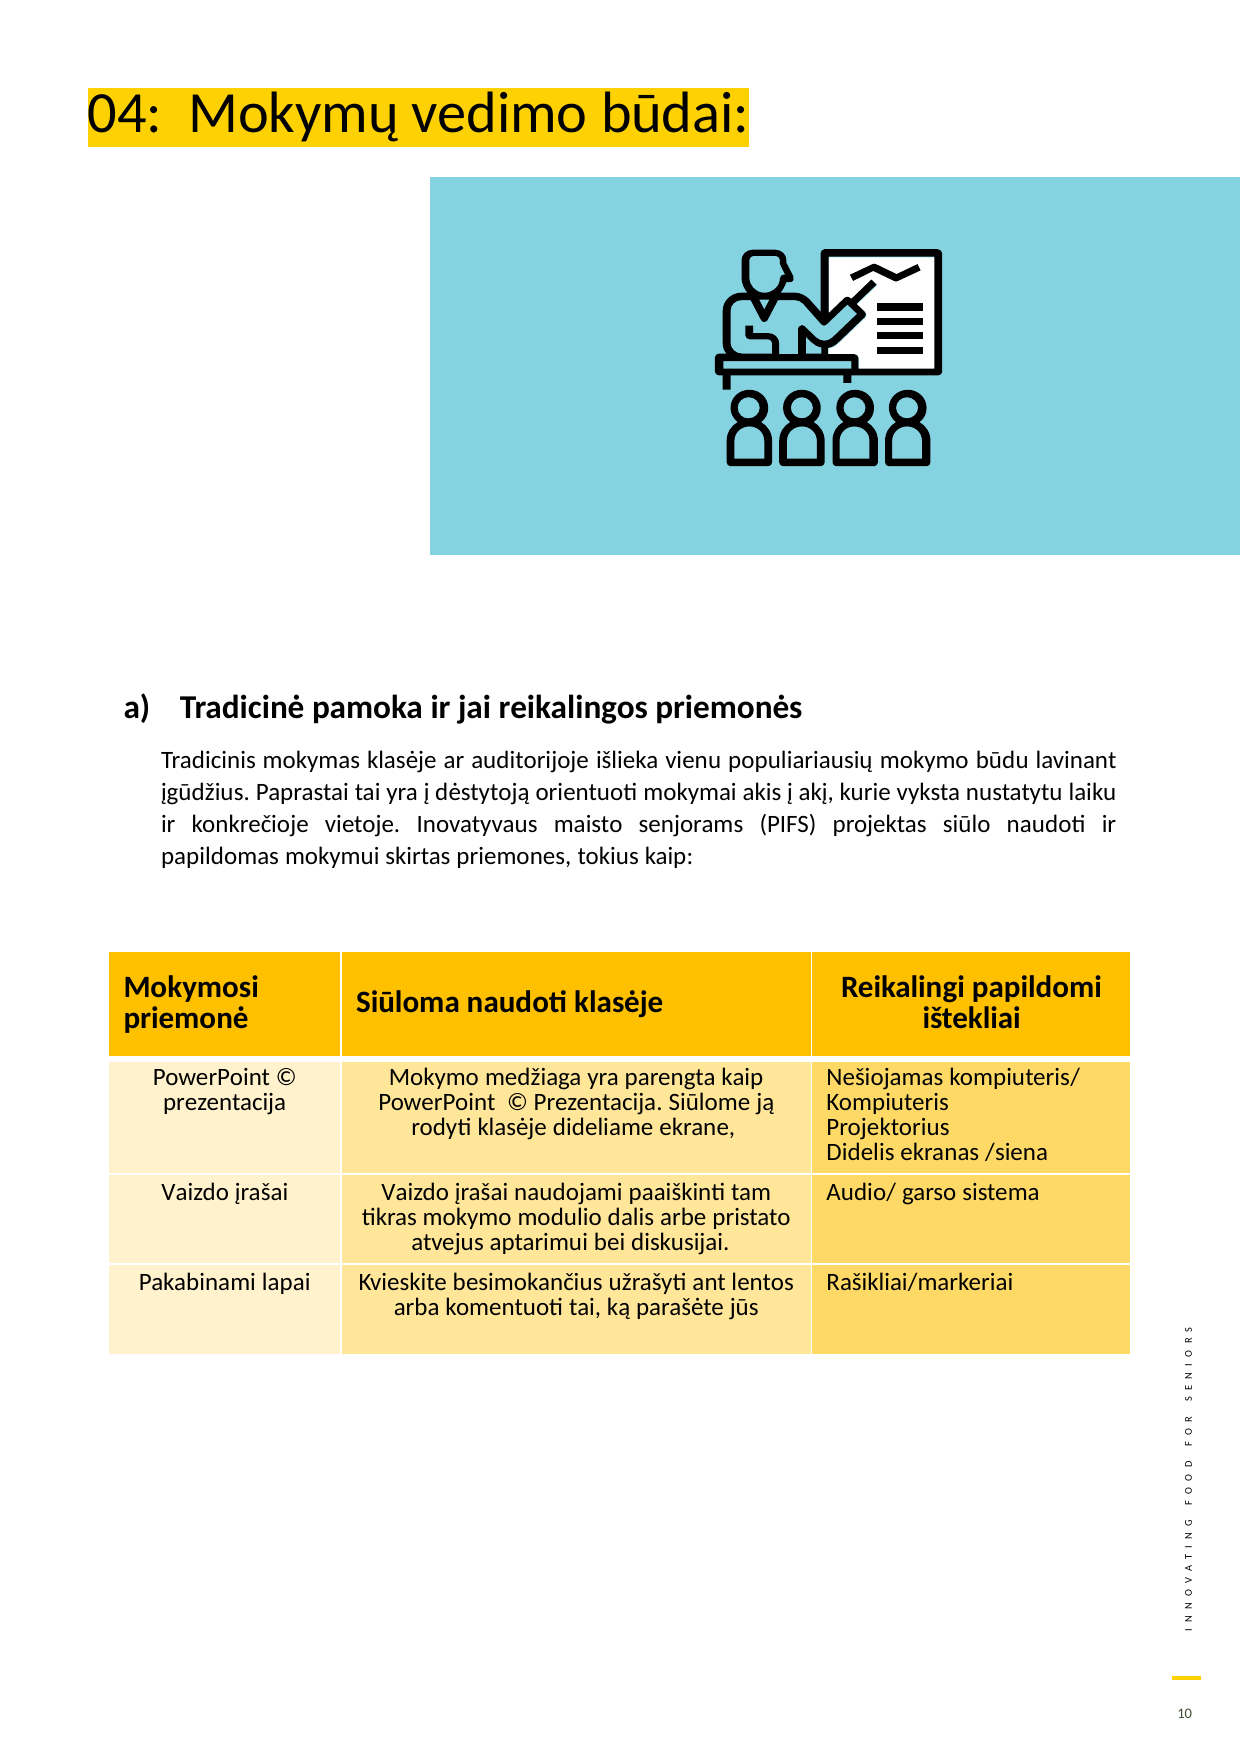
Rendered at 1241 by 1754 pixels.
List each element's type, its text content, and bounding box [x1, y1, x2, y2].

table_cell Rašikliai/markeriai [812, 1265, 1130, 1354]
table_cell PowerPoint © prezentacija [109, 1062, 340, 1173]
table_cell Vaizdo įrašai [109, 1175, 340, 1263]
table_cell Mokymo medžiaga yra parengta kaip PowerPoint © Prezentacija. Siūlome ją rodyti klasėje dideliame ekrane, [342, 1062, 811, 1173]
list Tradicinė pamoka ir jai reikalingos priemonės Tradicinis mokymas klasėje ar auditorijoje išlieka vienu populiariausių mokymo būdu lavinant įgūdžius. Paprastai tai yra į dėstytoją orientuoti mokymai akis į akį, kurie vyksta nustatytu laiku ir konkrečioje vietoje. Inovatyvaus maisto senjorams (PIFS) projektas siūlo naudoti ir papildomas mokymui skirtas priemones, tokius kaip: [108, 674, 1132, 892]
table_cell Vaizdo įrašai naudojami paaiškinti tam tikras mokymo modulio dalis arbe pristato atvejus aptarimui bei diskusijai. [342, 1175, 811, 1263]
table_cell Audio/ garso sistema [812, 1175, 1130, 1263]
table_cell Pakabinami lapai [109, 1265, 340, 1354]
table_cell Kvieskite besimokančius užrašyti ant lentos arba komentuoti tai, ką parašėte jūs [342, 1265, 811, 1354]
list 04: Mokymų vedimo būdai: [72, 74, 828, 222]
table_cell Nešiojamas kompiuteris/ Kompiuteris Projektorius Didelis ekranas /siena [812, 1062, 1130, 1173]
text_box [714, 249, 943, 467]
table_header Mokymosi priemonė [109, 952, 340, 1056]
table_header Siūloma naudoti klasėje [342, 952, 811, 1056]
table_header Reikalingi papildomi ištekliai [812, 952, 1130, 1056]
